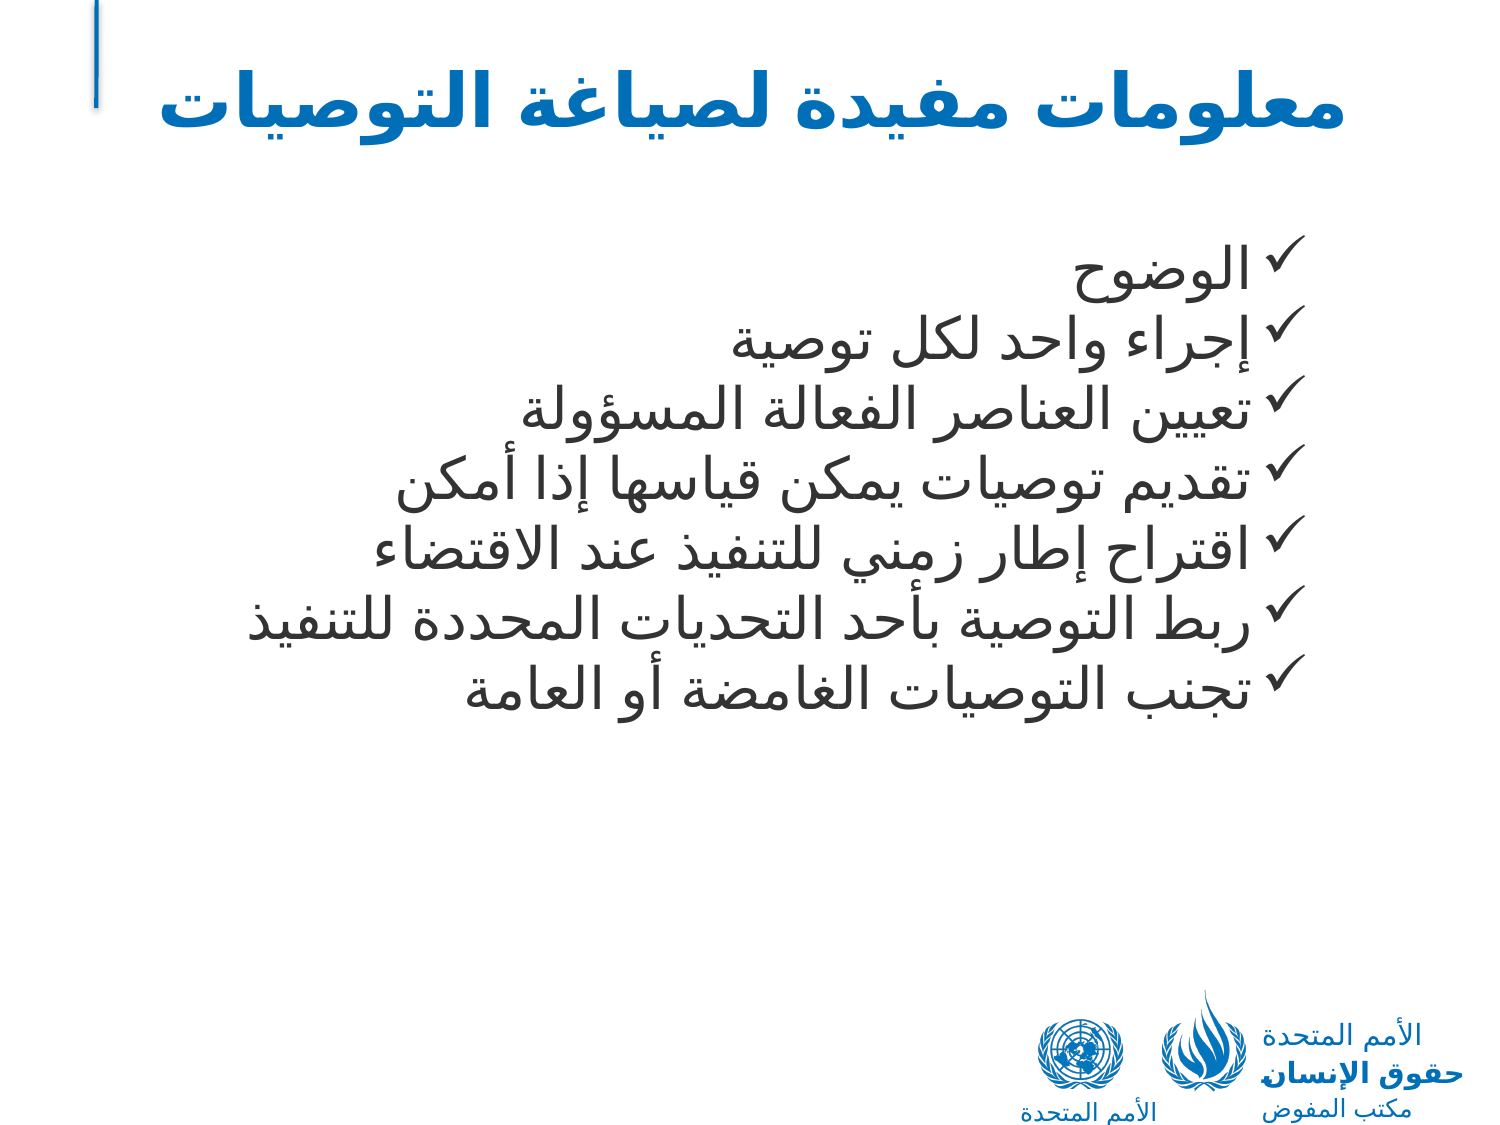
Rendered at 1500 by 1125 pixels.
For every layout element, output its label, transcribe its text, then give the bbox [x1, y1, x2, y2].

picture [1037, 990, 1457, 1107]
text_box الأمم المتحدة حقوق الإنسان مكتب المفوض السامي [1246, 1009, 1500, 1098]
title معلومات مفيدة لصياغة التوصيات [71, 45, 1437, 224]
text_box الوضوح إجراء واحد لكل توصية تعيين العناصر الفعالة المسؤولة تقديم توصيات يمكن قياسها إذا أمكن اقتراح إطار زمني للتنفيذ عند الاقتضاء ربط التوصية بأحد التحديات المحددة للتنفيذ تجنب التوصيات الغامضة أو العامة [166, 223, 1325, 1001]
text_box الأمم المتحدة [982, 1089, 1195, 1125]
